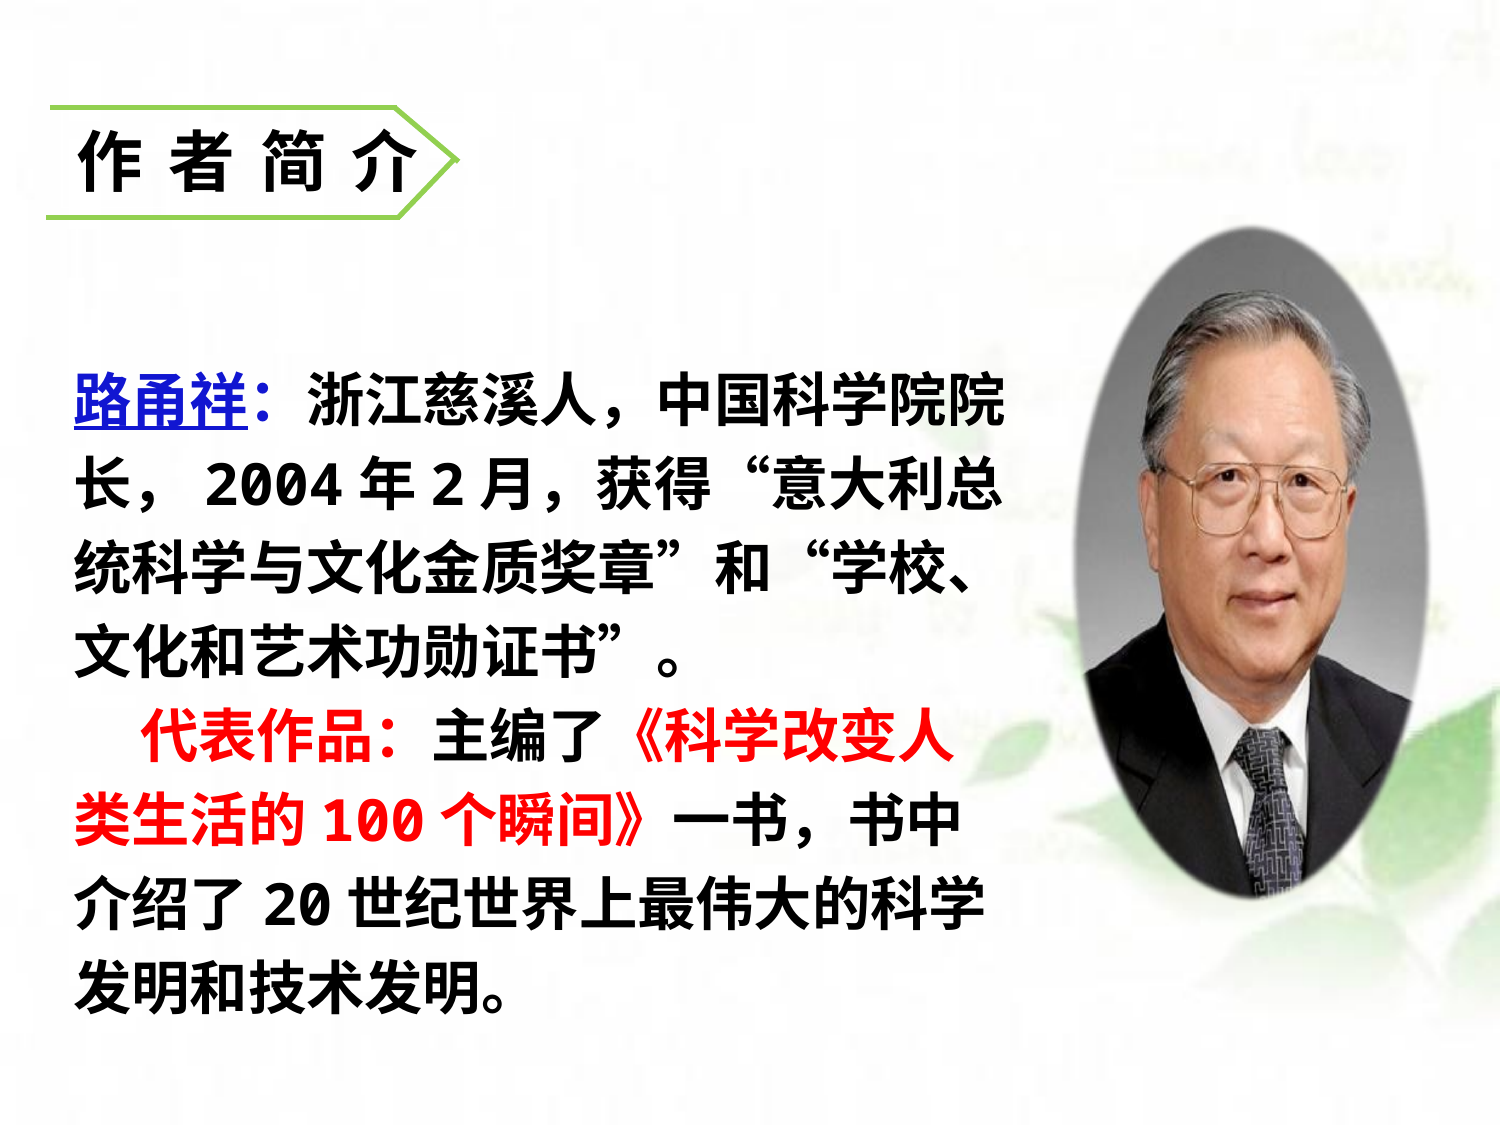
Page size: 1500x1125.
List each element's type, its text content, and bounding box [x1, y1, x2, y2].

text_box 路甬祥：浙江慈溪人，中国科学院院长，2004年2月，获得“意大利总统科学与文化金质奖章”和“学校、文化和艺术功勋证书”。 代表作品：主编了《科学改变人类生活的100个瞬间》一书，书中介绍了20世纪世界上最伟大的科学发明和技术发明。 [58, 341, 1027, 1029]
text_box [46, 107, 515, 290]
text_box [1078, 231, 1426, 895]
picture [0, 0, 1500, 1125]
